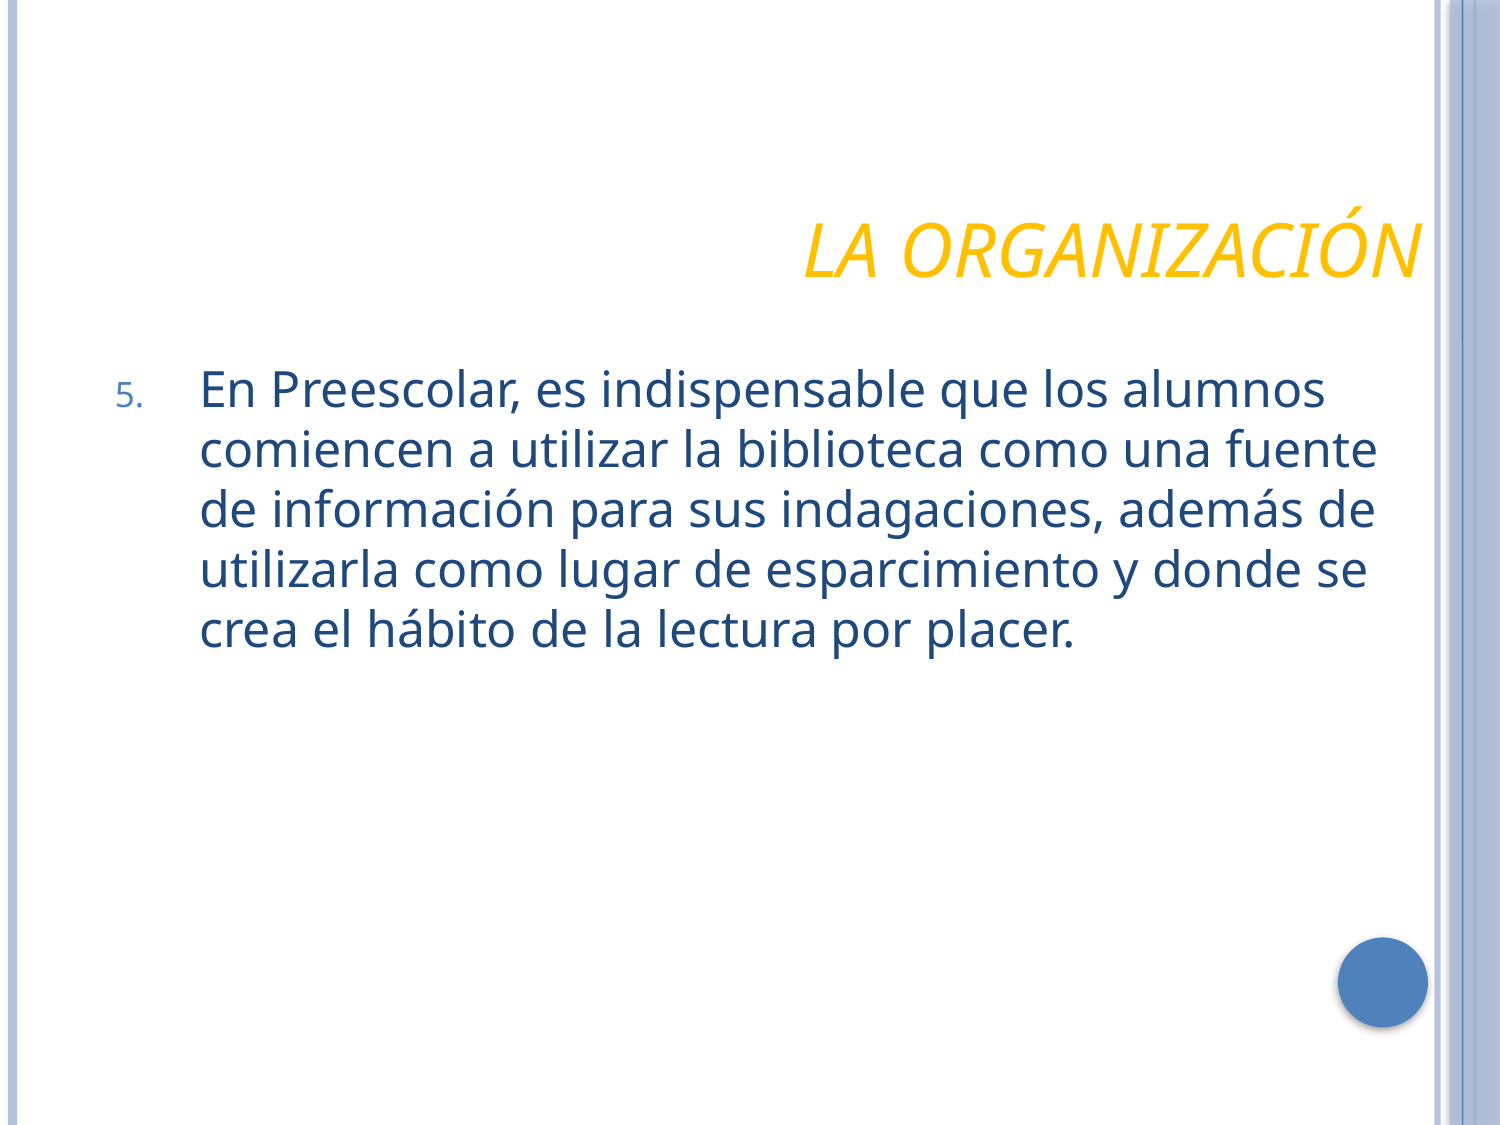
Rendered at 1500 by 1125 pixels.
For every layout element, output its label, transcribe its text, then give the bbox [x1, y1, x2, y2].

list En Preescolar, es indispensable que los alumnos comiencen a utilizar la biblioteca como una fuente de información para sus indagaciones, además de utilizarla como lugar de esparcimiento y donde se crea el hábito de la lectura por placer. [99, 350, 1413, 1038]
title La Organización [99, 87, 1438, 300]
